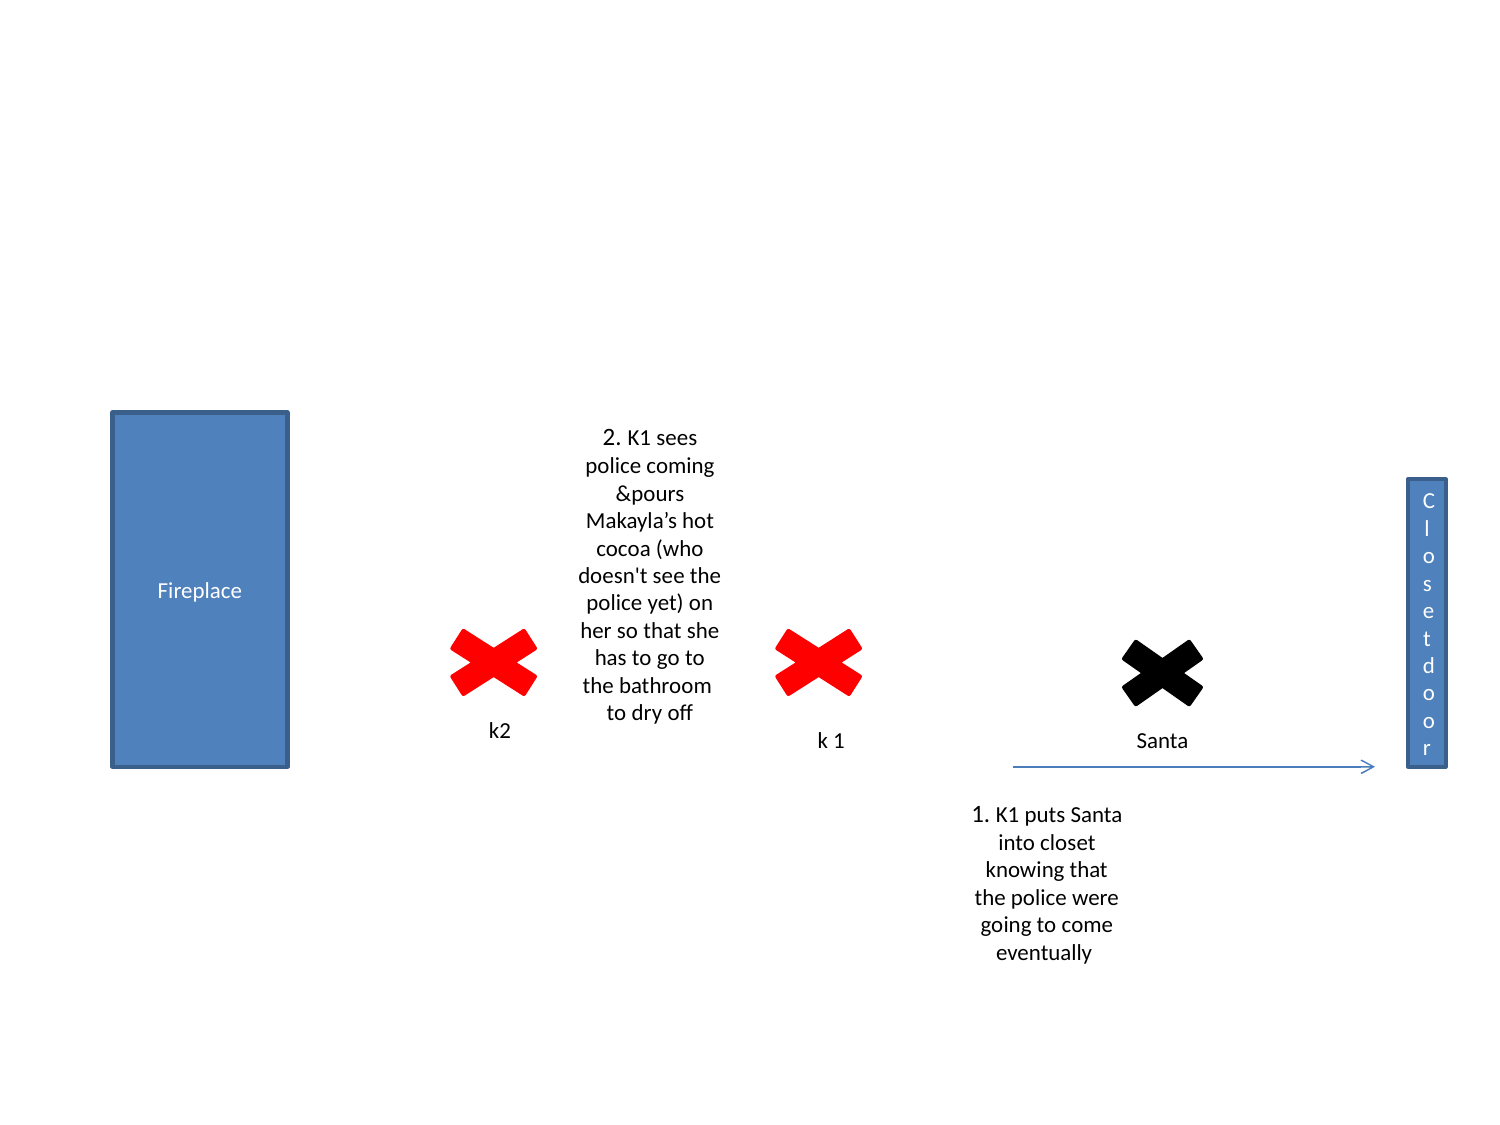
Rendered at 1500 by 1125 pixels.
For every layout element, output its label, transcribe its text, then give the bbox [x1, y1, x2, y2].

text_box 2. K1 sees police coming &pours Makayla’s hot cocoa (who doesn't see the police yet) on her so that she has to go to the bathroom to dry off [560, 427, 740, 719]
text_box [775, 628, 862, 696]
text_box k2 [435, 715, 565, 744]
text_box Fireplace [110, 410, 290, 769]
text_box [1122, 639, 1203, 707]
text_box [450, 628, 537, 696]
text_box Santa [1117, 727, 1208, 752]
text_box 1. K1 puts Santa into closet knowing that the police were going to come eventually [954, 798, 1140, 965]
text_box Closet door [1406, 477, 1448, 769]
text_box k 1 [773, 727, 890, 752]
